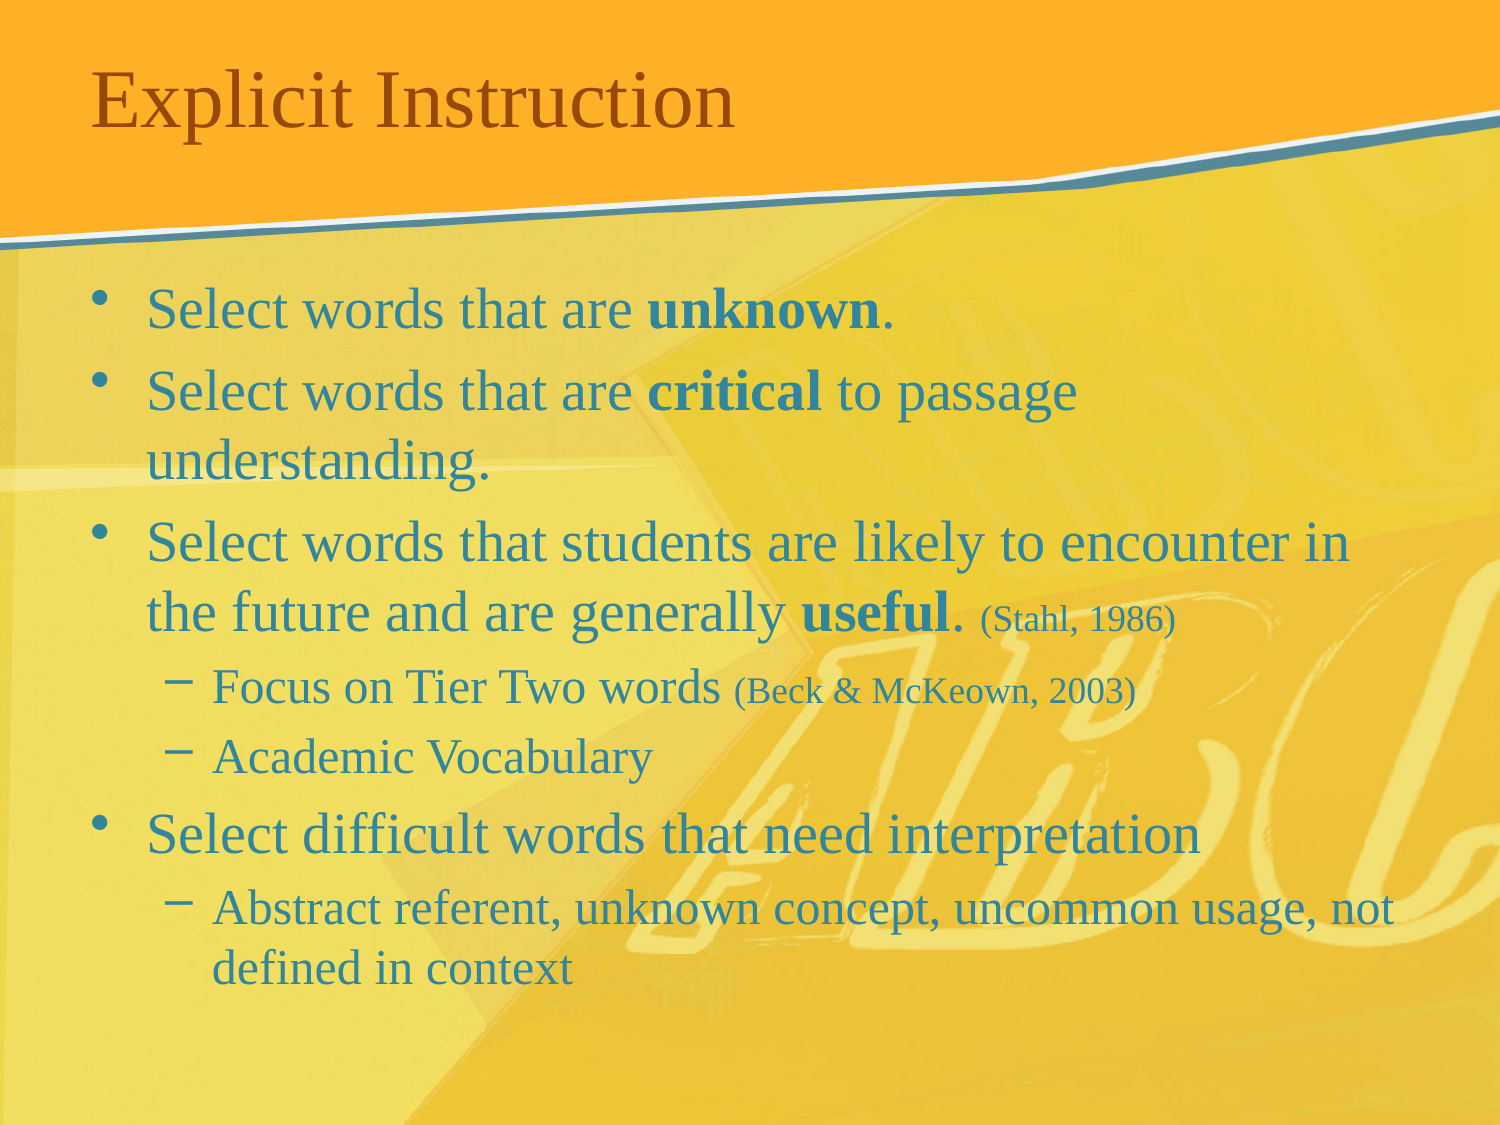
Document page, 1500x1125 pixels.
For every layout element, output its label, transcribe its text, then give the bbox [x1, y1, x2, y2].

list Select words that are unknown. Select words that are critical to passage understanding. Select words that students are likely to encounter in the future and are generally useful. (Stahl, 1986) Focus on Tier Two words (Beck & McKeown, 2003) Academic Vocabulary Select difficult words that need interpretation Abstract referent, unknown concept, uncommon usage, not defined in context [74, 262, 1426, 1006]
title Explicit Instruction [74, 0, 1426, 188]
picture [0, 0, 1500, 1125]
